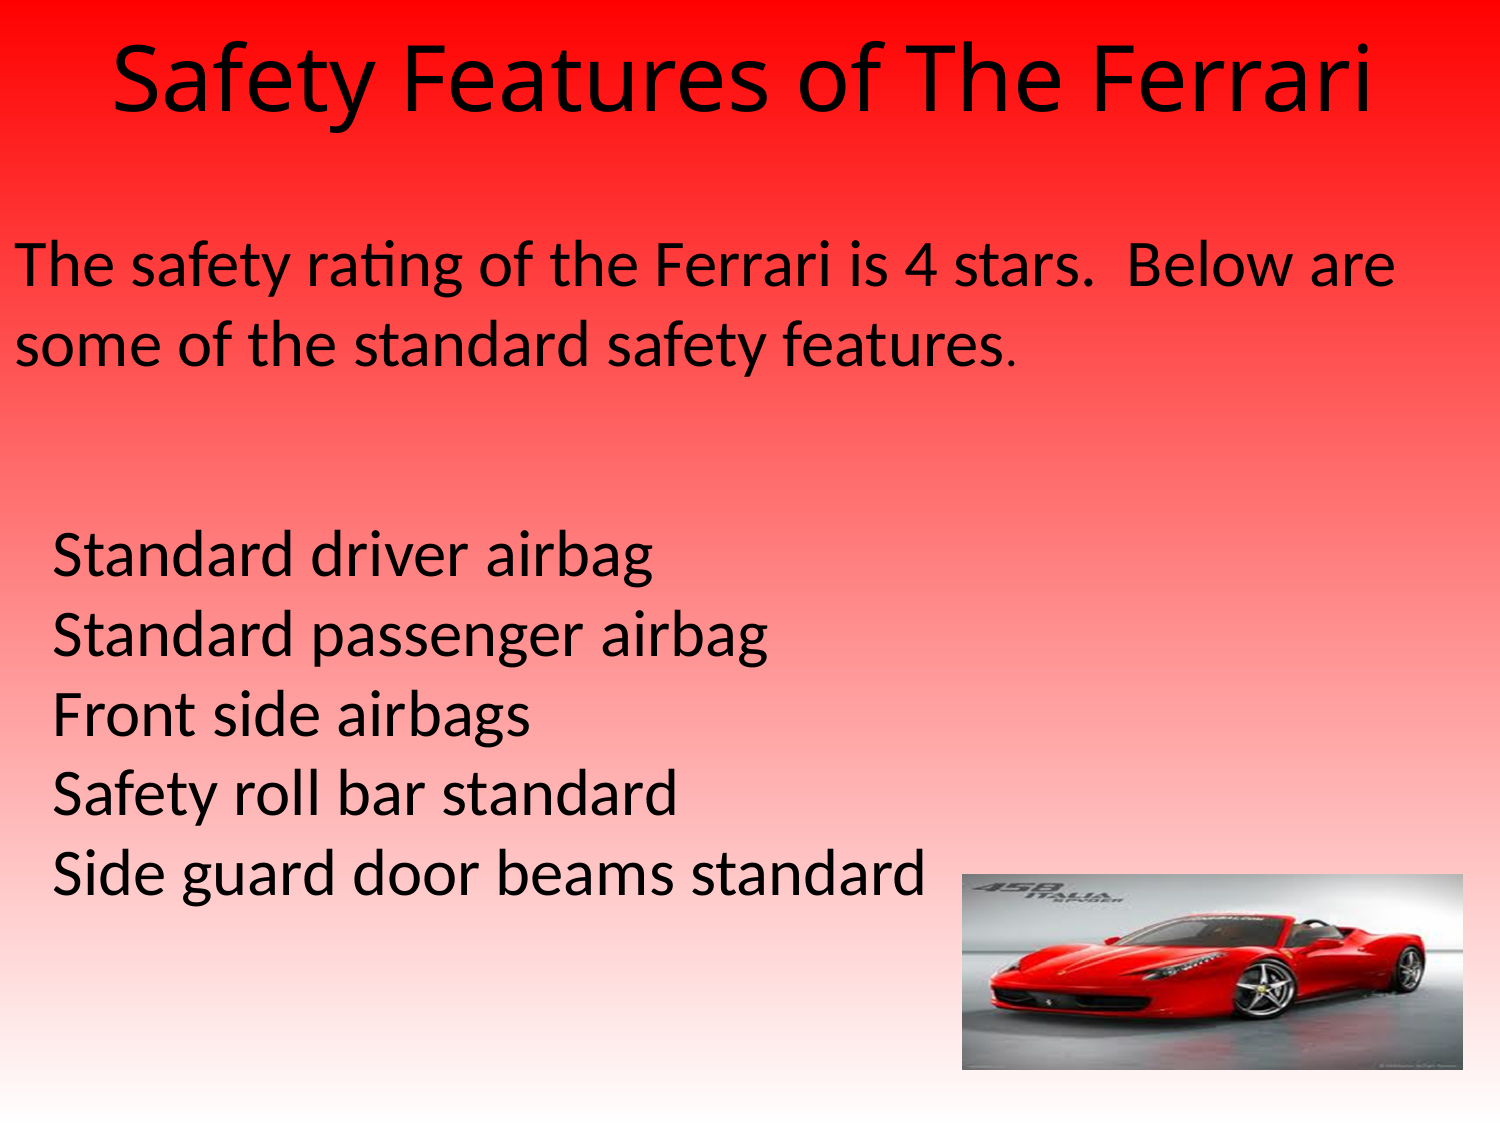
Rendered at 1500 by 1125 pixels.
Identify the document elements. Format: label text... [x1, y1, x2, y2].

text_box Safety Features of The Ferrari [24, 12, 1463, 138]
text_box The safety rating of the Ferrari is 4 stars. Below are some of the standard safety features. [0, 212, 1500, 388]
text_box Standard driver airbag Standard passenger airbag Front side airbags Safety roll bar standard Side guard door beams standard [37, 501, 1163, 917]
picture [962, 874, 1463, 1070]
